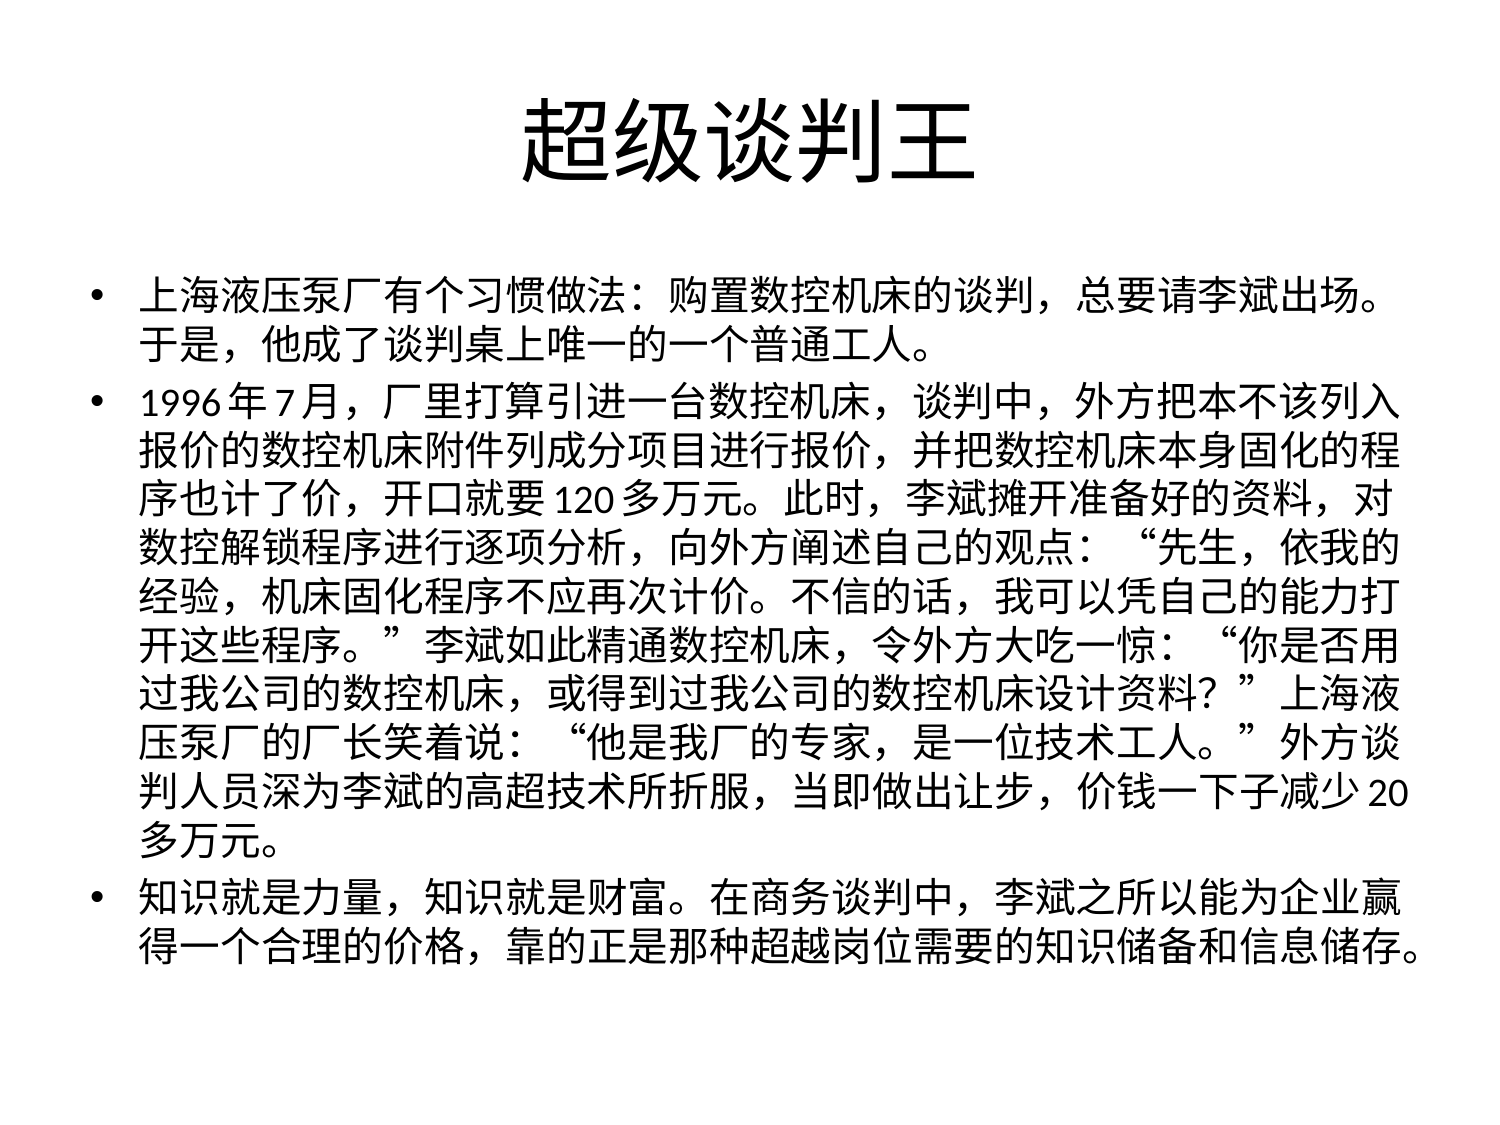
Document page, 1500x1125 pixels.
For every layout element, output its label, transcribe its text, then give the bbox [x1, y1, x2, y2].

list 上海液压泵厂有个习惯做法：购置数控机床的谈判，总要请李斌出场。于是，他成了谈判桌上唯一的一个普通工人。 1996年7月，厂里打算引进一台数控机床，谈判中，外方把本不该列入报价的数控机床附件列成分项目进行报价，并把数控机床本身固化的程序也计了价，开口就要120多万元。此时，李斌摊开准备好的资料，对数控解锁程序进行逐项分析，向外方阐述自己的观点：“先生，依我的经验，机床固化程序不应再次计价。不信的话，我可以凭自己的能力打开这些程序。”李斌如此精通数控机床，令外方大吃一惊：“你是否用过我公司的数控机床，或得到过我公司的数控机床设计资料？”上海液压泵厂的厂长笑着说：“他是我厂的专家，是一位技术工人。”外方谈判人员深为李斌的高超技术所折服，当即做出让步，价钱一下子减少20多万元。 知识就是力量，知识就是财富。在商务谈判中，李斌之所以能为企业赢得一个合理的价格，靠的正是那种超越岗位需要的知识储备和信息储存。 [75, 262, 1425, 1005]
title 超级谈判王 [75, 45, 1425, 233]
